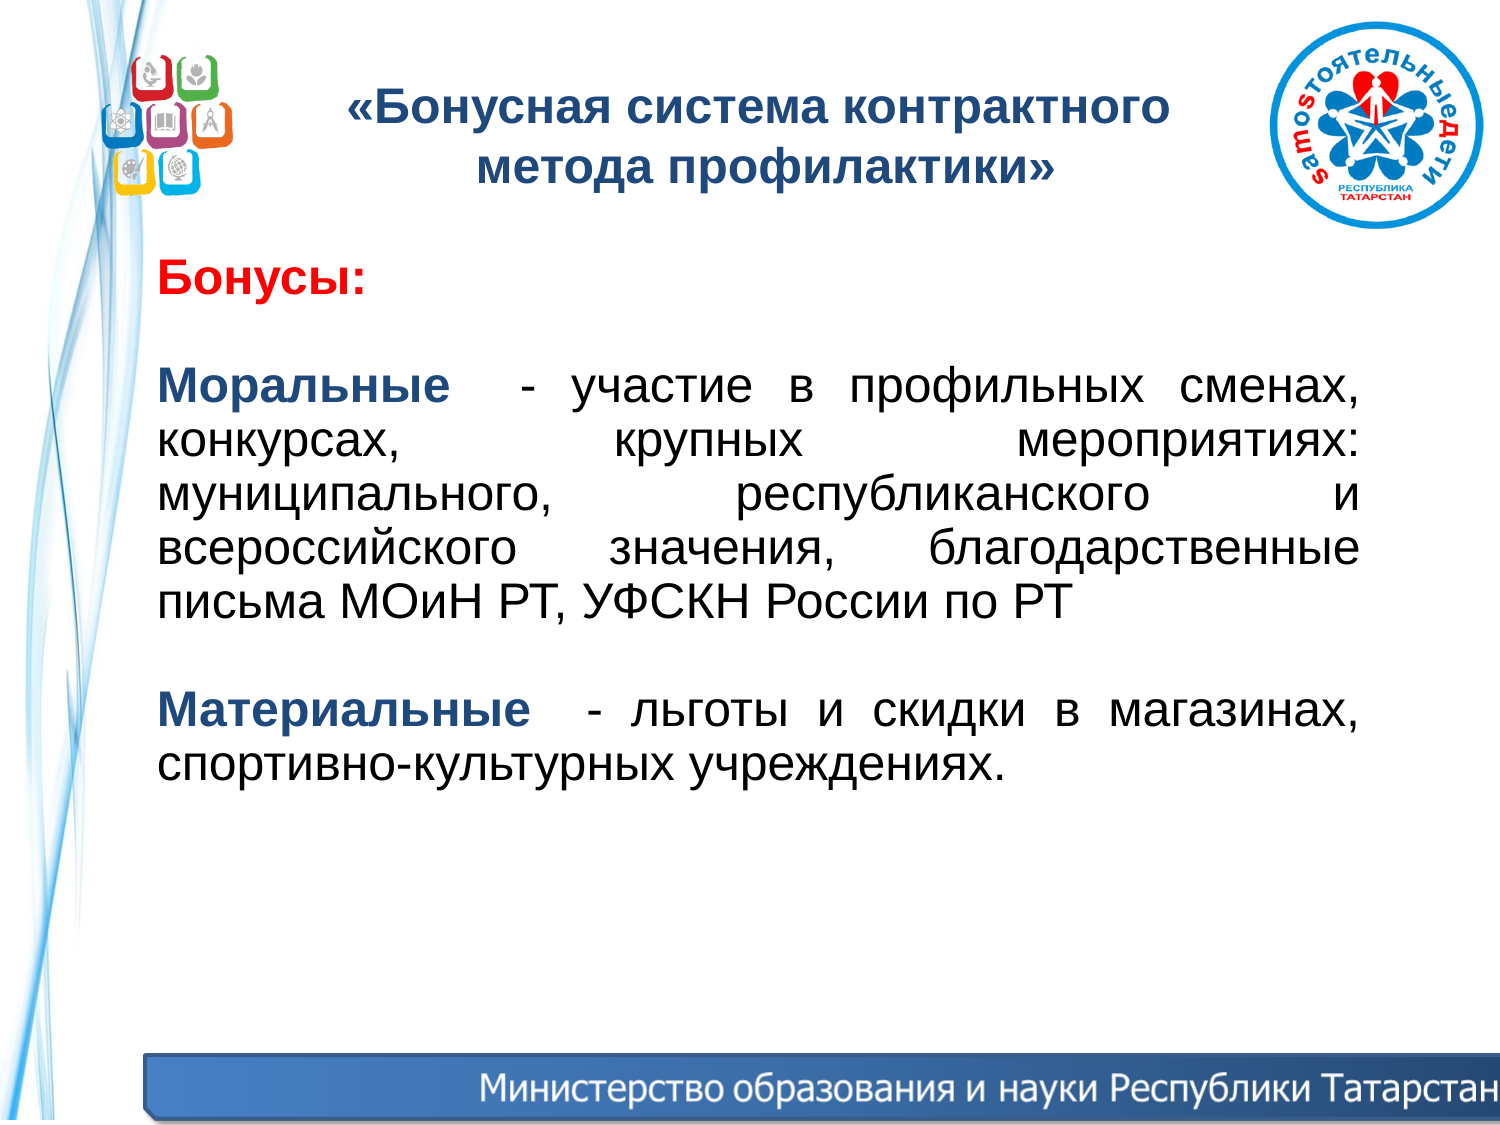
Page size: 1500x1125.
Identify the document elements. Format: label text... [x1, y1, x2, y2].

picture [1249, 4, 1498, 245]
picture [0, 0, 1500, 1125]
text_box «Бонусная система контрактного метода профилактики» [236, 66, 1244, 201]
text_box Бонусы: Моральные - участие в профильных сменах, конкурсах, крупных мероприятиях: муниципального, республиканского и всероссийского значения, благодарственные письма МОиН РТ, УФСКН России по РТ Материальные - льготы и скидки в магазинах, спортивно-культурных учреждениях. [234, 243, 1376, 844]
